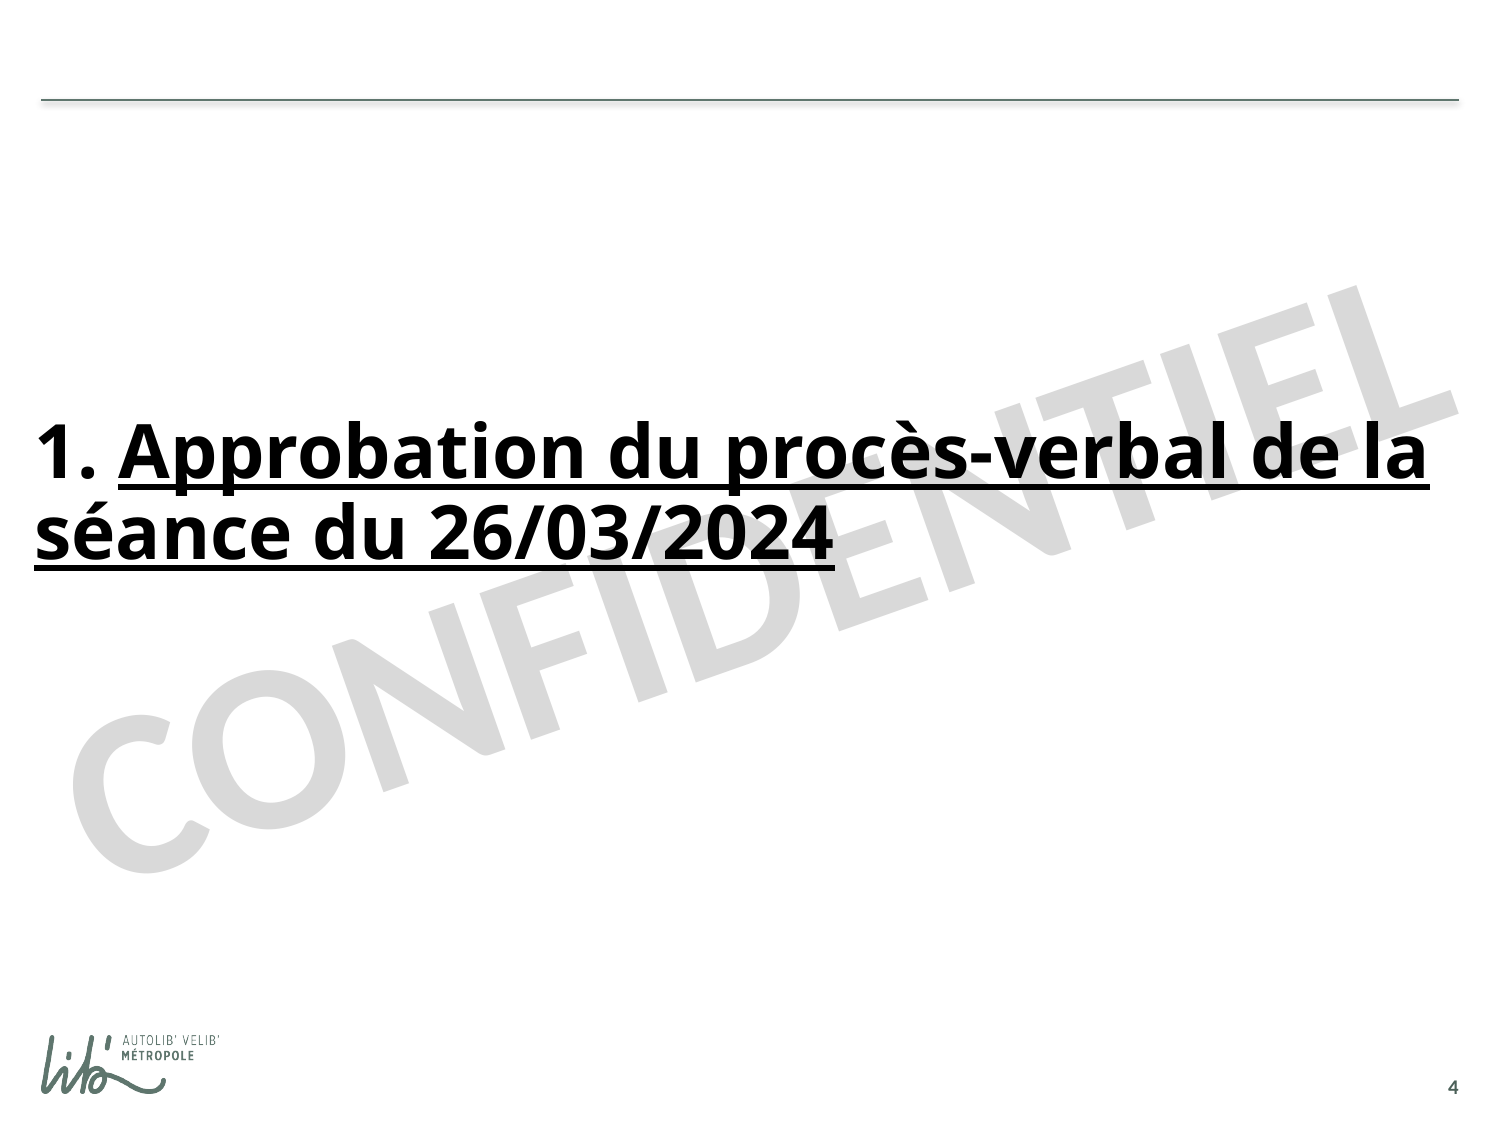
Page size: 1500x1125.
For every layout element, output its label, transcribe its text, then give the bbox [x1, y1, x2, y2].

picture [41, 1035, 219, 1094]
title 1. Approbation du procès-verbal de la séance du 26/03/2024​ [34, 184, 1500, 576]
